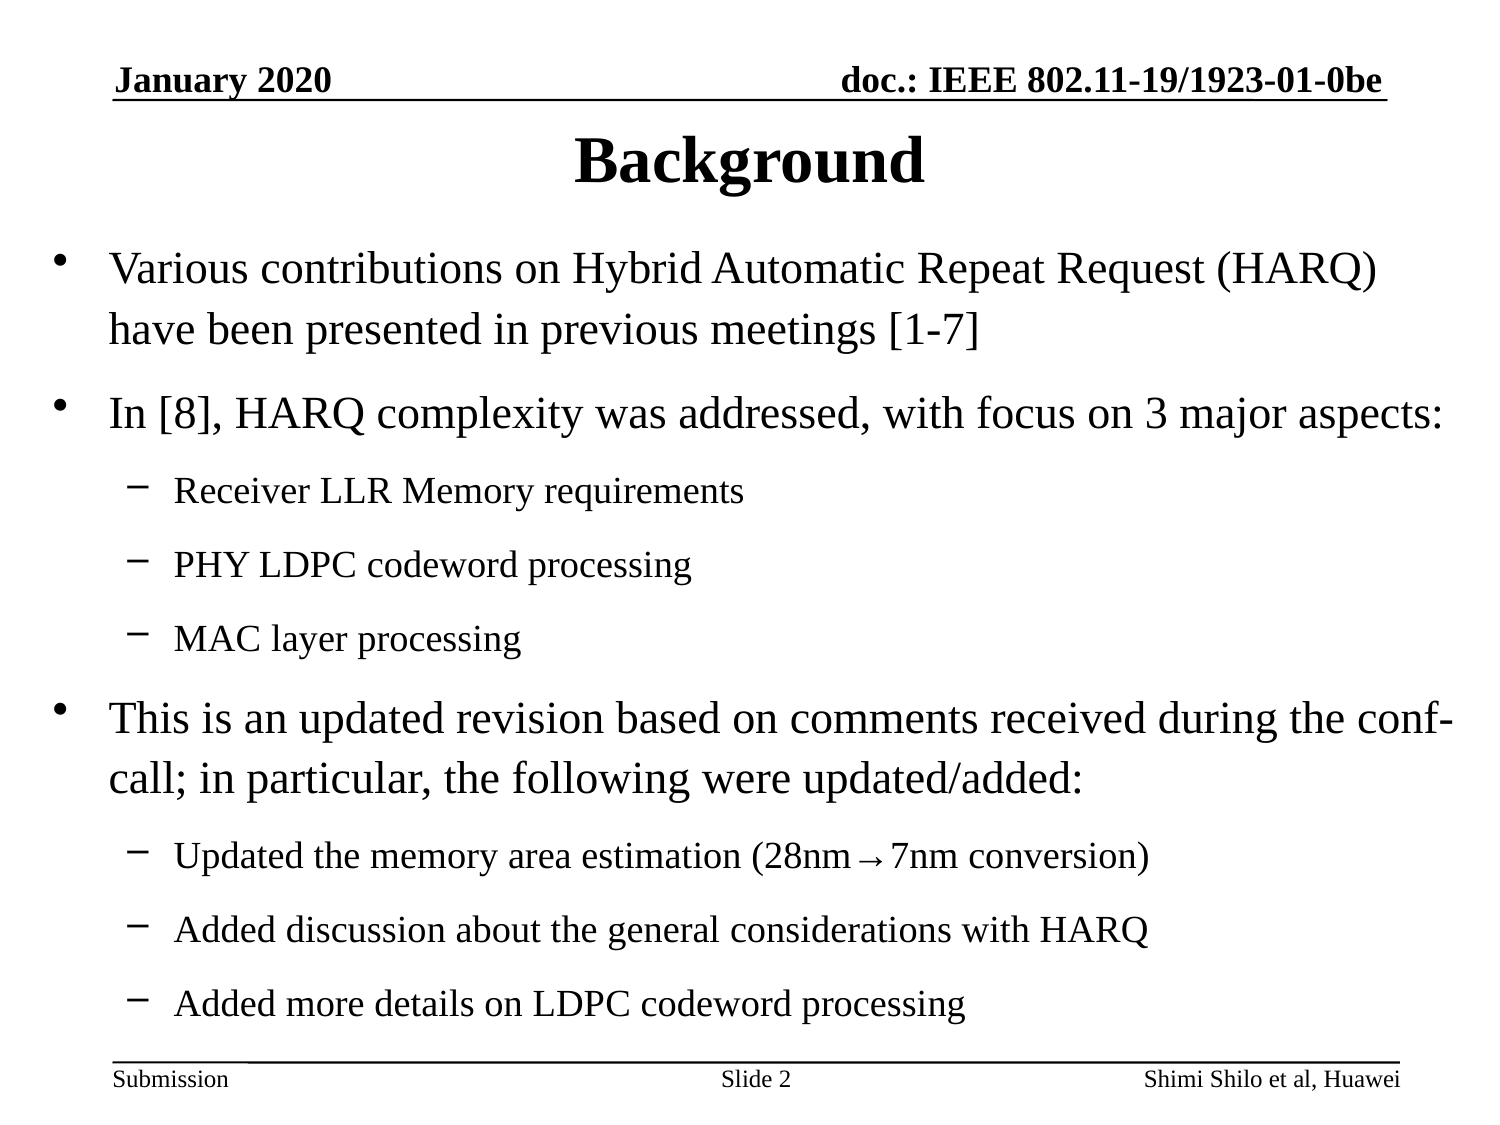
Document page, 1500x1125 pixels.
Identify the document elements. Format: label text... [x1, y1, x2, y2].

footer Shimi Shilo et al, Huawei [1140, 1061, 1402, 1093]
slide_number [114, 54, 335, 101]
list Various contributions on Hybrid Automatic Repeat Request (HARQ) have been presented in previous meetings [1-7] In [8], HARQ complexity was addressed, with focus on 3 major aspects: Receiver LLR Memory requirements PHY LDPC codeword processing MAC layer processing This is an updated revision based on comments received during the conf-call; in particular, the following were updated/added: Updated the memory area estimation (28nm→7nm conversion) Added discussion about the general considerations with HARQ Added more details on LDPC codeword processing [37, 224, 1476, 1051]
title Background [112, 112, 1388, 201]
slide_number Slide 2 [712, 1061, 800, 1093]
